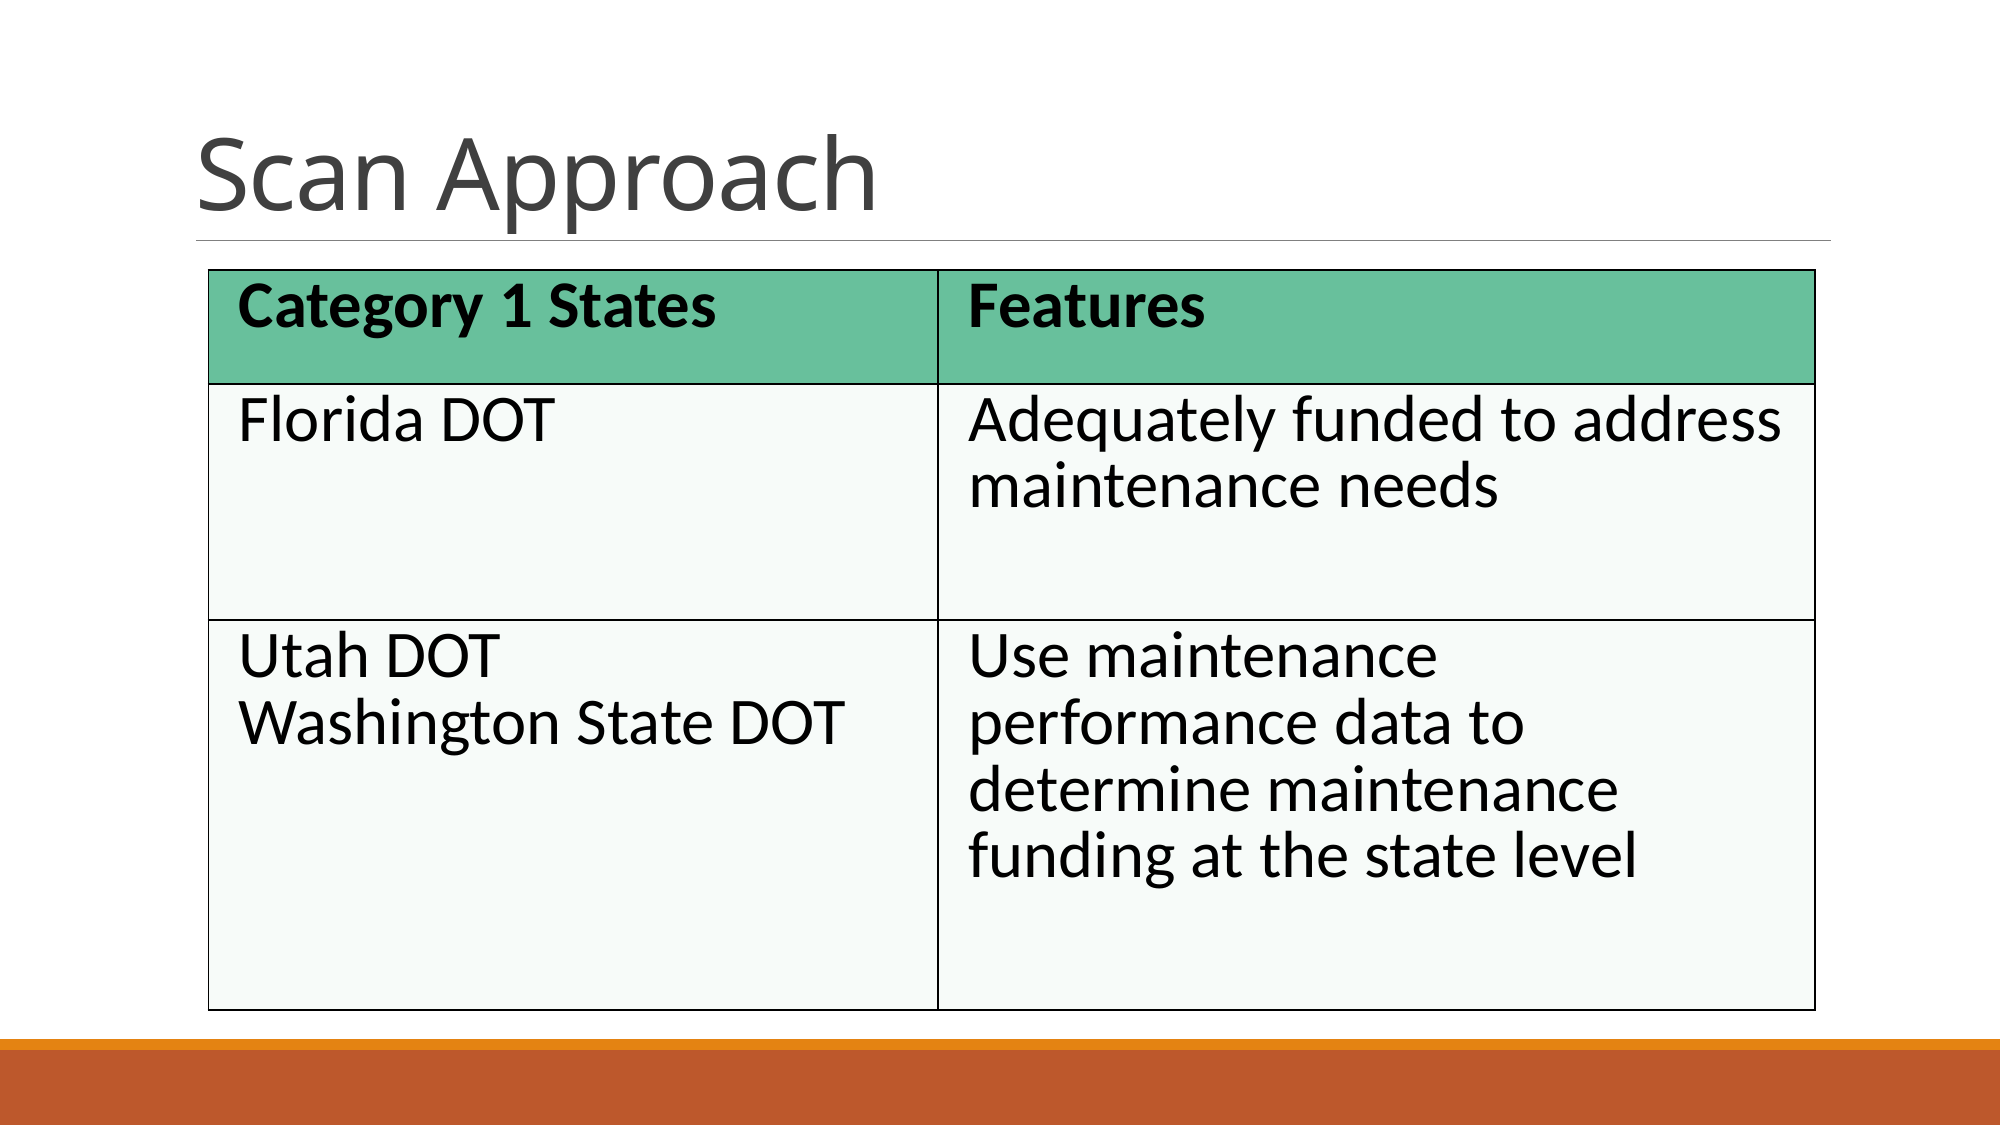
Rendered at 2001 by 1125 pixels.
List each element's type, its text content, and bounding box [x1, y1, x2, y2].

table_header Features [939, 271, 1814, 383]
table_header Category 1 States [209, 271, 937, 383]
table_cell Utah DOT Washington State DOT [209, 621, 937, 1009]
table_cell Adequately funded to address maintenance needs [939, 385, 1814, 619]
title Scan Approach [180, 0, 1830, 239]
table_cell Florida DOT [209, 385, 937, 619]
table_cell Use maintenance performance data to determine maintenance funding at the state level [939, 621, 1814, 1009]
